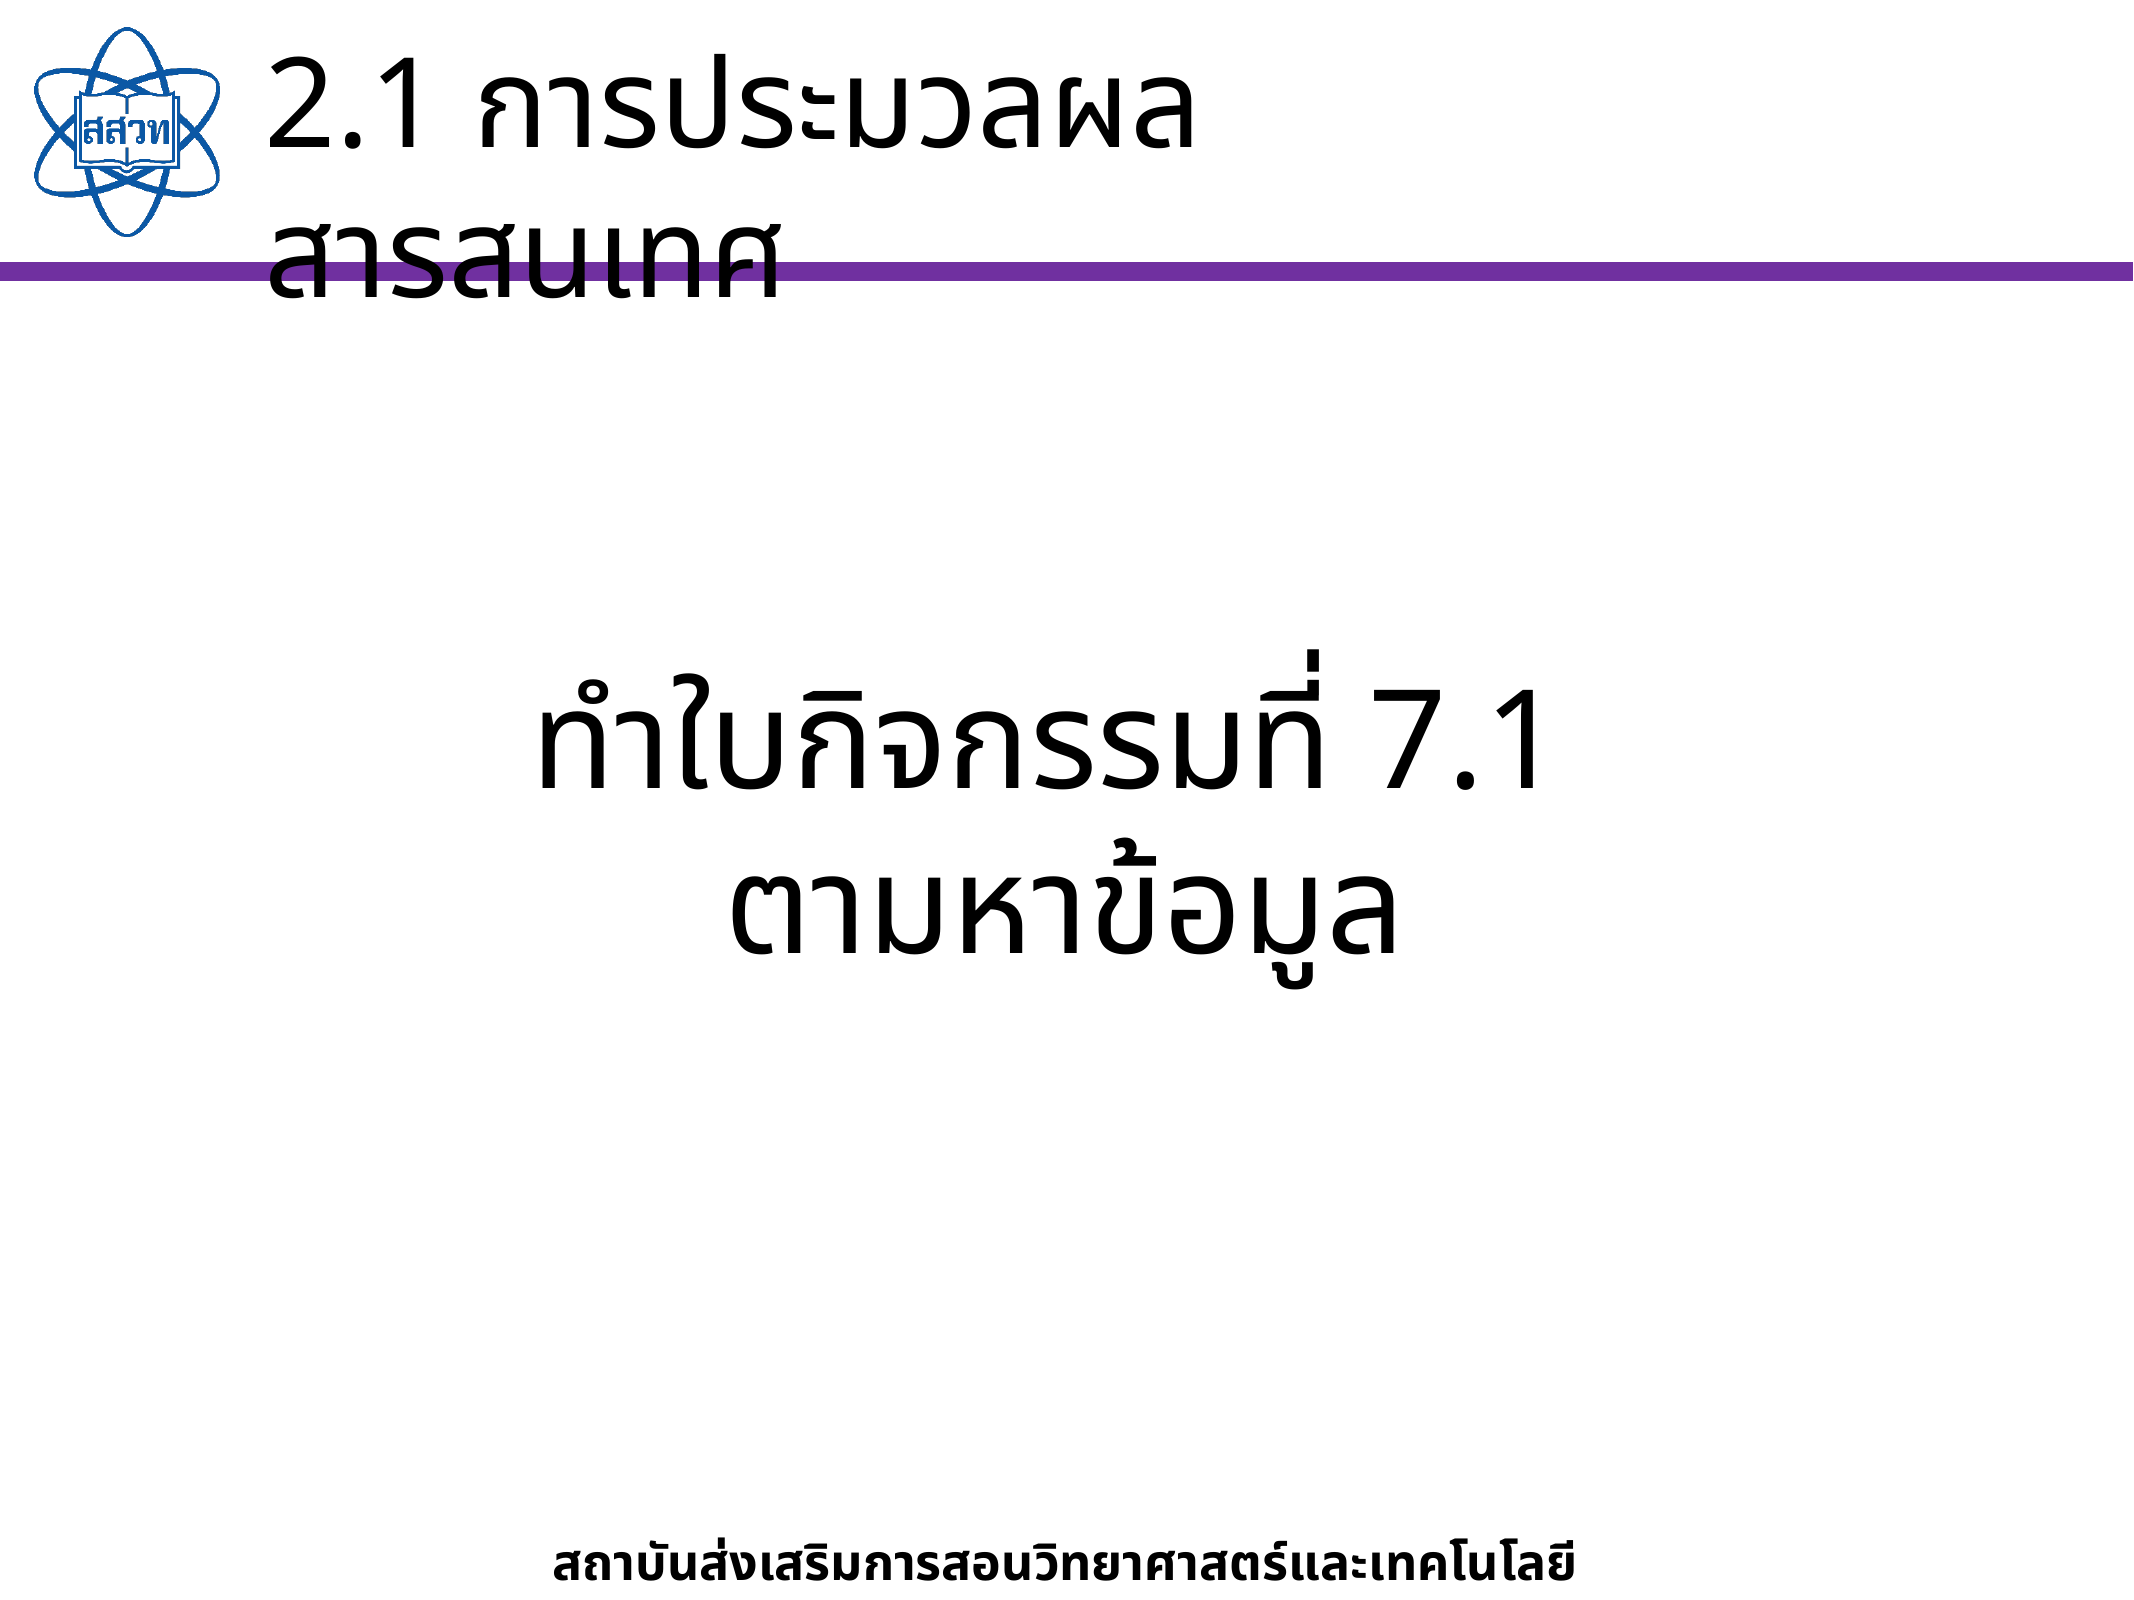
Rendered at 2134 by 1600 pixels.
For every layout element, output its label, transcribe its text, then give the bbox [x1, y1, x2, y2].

text_box ทำใบกิจกรรมที่ 7.1 ตามหาข้อมูล [177, 641, 1953, 992]
text_box สถาบันส่งเสริมการสอนวิทยาศาสตร์และเทคโนโลยี [0, 1522, 2134, 1589]
picture [33, 27, 220, 237]
text_box 2.1 การประมวลผลสารสนเทศ [256, 88, 1564, 257]
